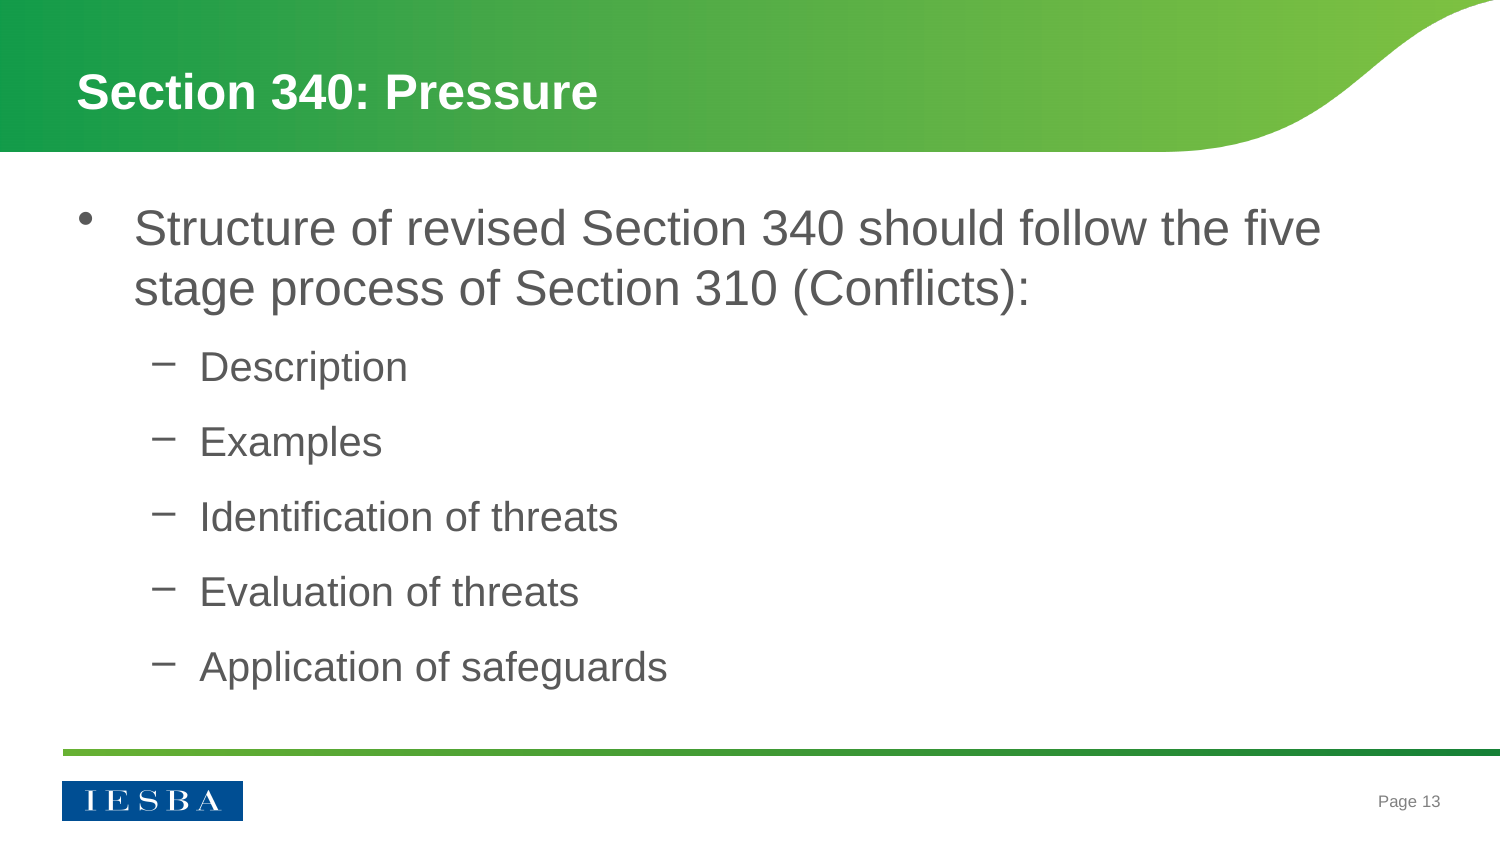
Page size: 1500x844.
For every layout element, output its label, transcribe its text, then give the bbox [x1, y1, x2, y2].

picture [62, 781, 243, 821]
title Section 340: Pressure [62, 56, 1300, 122]
list Structure of revised Section 340 should follow the five stage process of Section 310 (Conflicts): Description Examples Identification of threats Evaluation of threats Application of safeguards [62, 187, 1450, 735]
picture [0, 0, 1497, 152]
